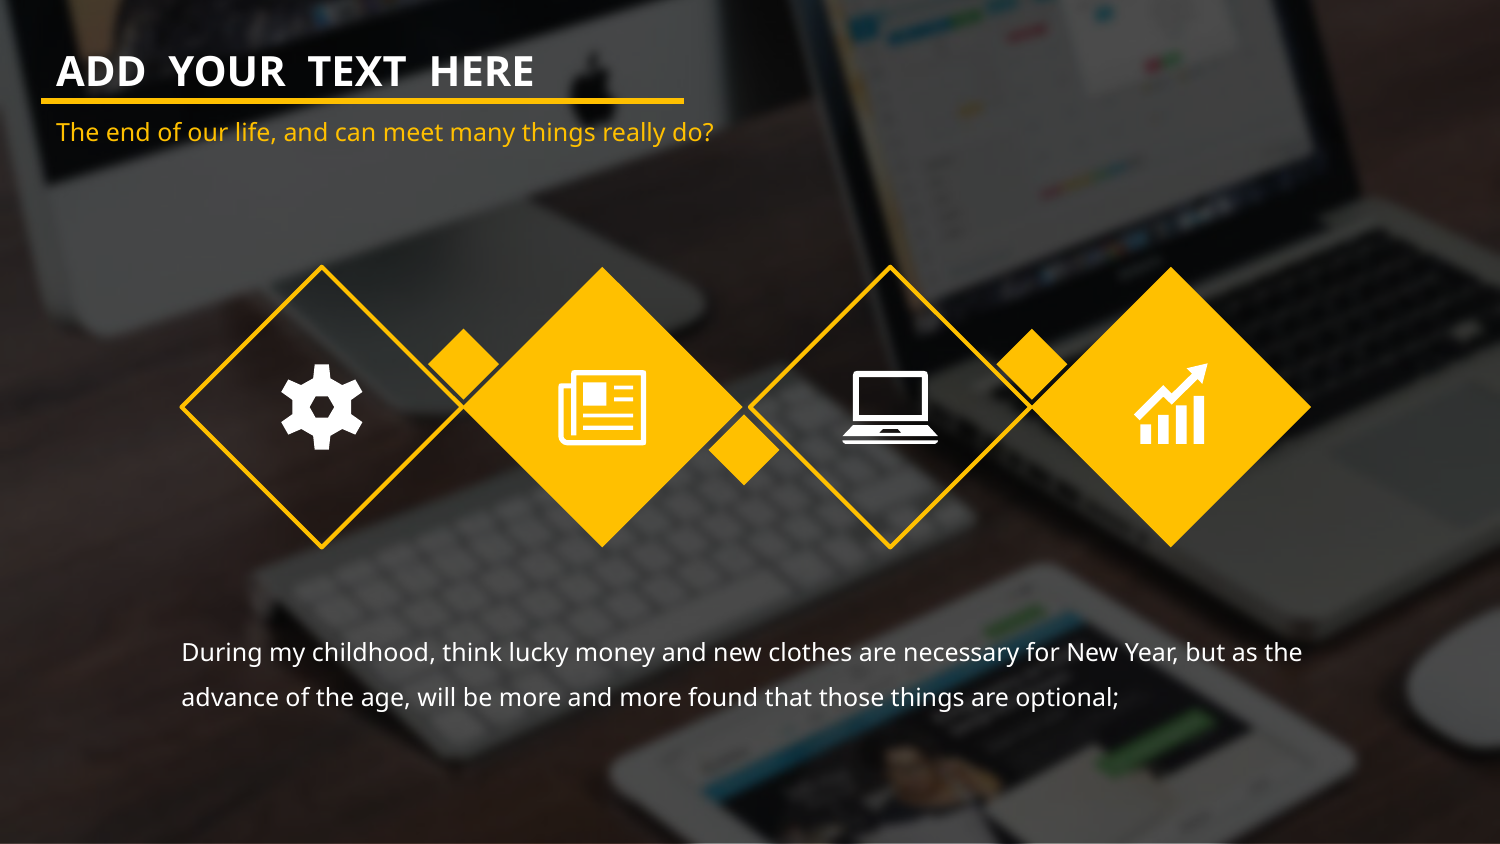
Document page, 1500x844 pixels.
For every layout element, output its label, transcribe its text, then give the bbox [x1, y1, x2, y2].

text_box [842, 370, 939, 445]
text_box [1028, 264, 1314, 550]
text_box During my childhood, think lucky money and new clothes are necessary for New Year, but as the advance of the age, will be more and more found that those things are optional; [166, 613, 1334, 719]
text_box [425, 326, 502, 402]
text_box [41, 12, 751, 149]
text_box [747, 264, 1030, 550]
text_box [706, 412, 782, 488]
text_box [558, 369, 647, 446]
text_box [994, 326, 1070, 402]
text_box [459, 264, 745, 550]
text_box [179, 264, 462, 550]
text_box [281, 364, 363, 450]
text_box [1133, 363, 1208, 445]
picture [0, 0, 1500, 844]
